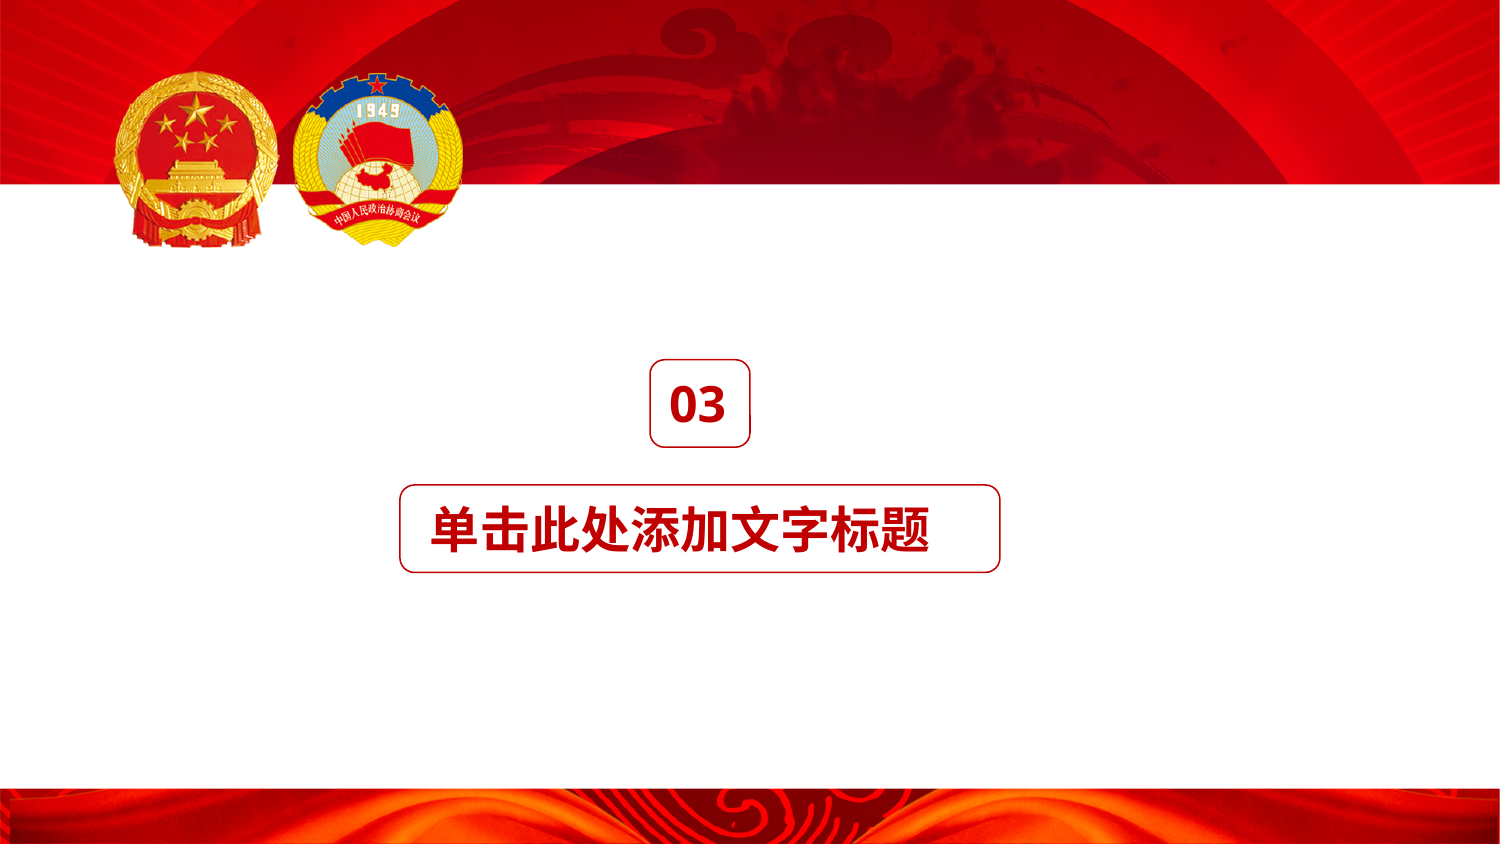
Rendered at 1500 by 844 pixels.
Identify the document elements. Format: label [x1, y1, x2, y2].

picture [0, 0, 1500, 844]
text_box [399, 484, 1001, 573]
text_box [649, 359, 751, 448]
